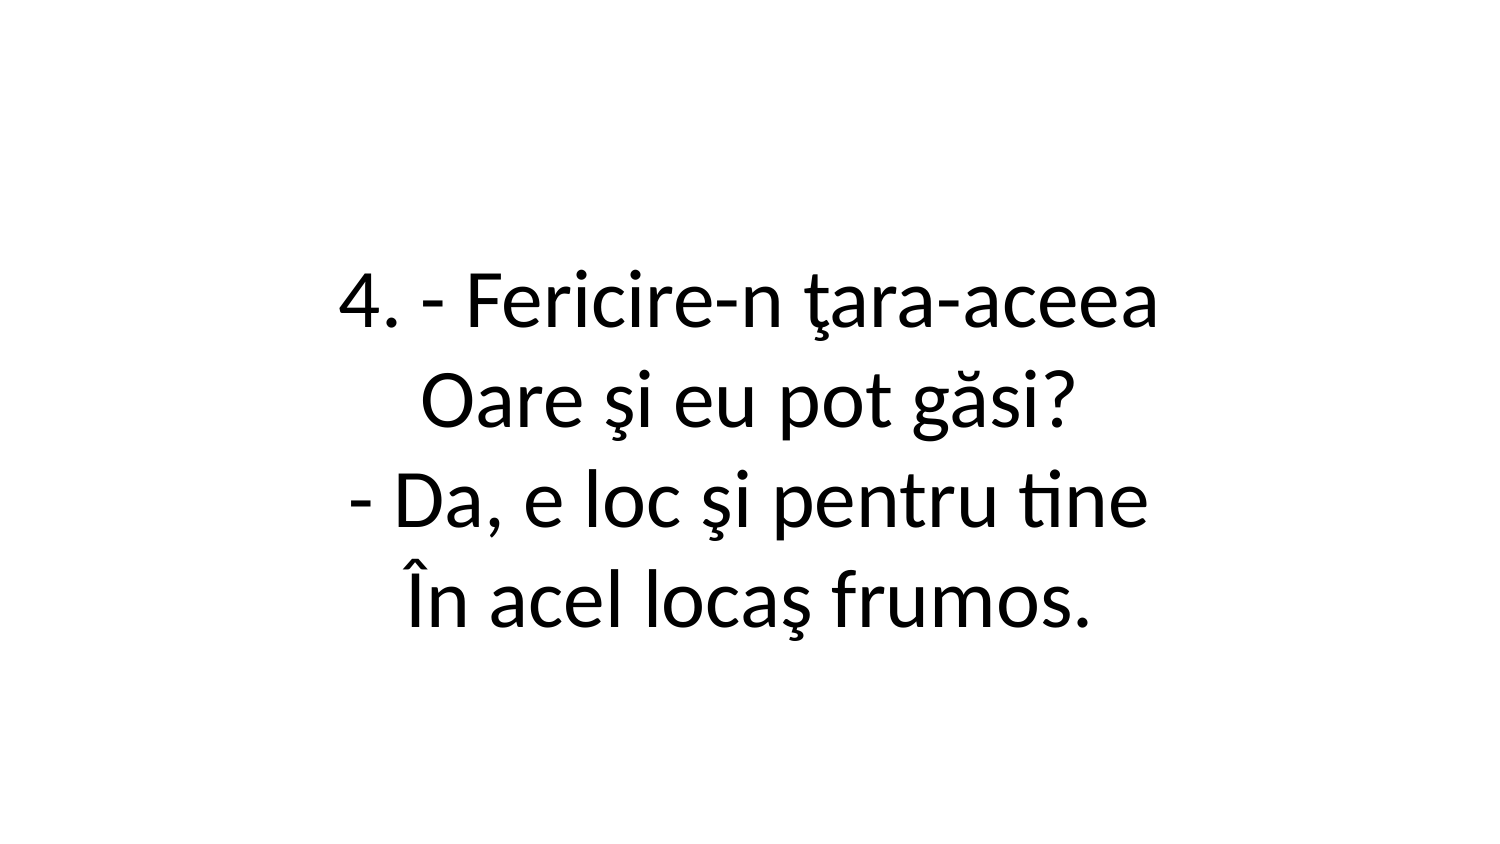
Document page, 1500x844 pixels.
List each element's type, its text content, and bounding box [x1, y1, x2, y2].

text_box 4. - Fericire-n ţara-aceea Oare şi eu pot găsi? - Da, e loc şi pentru tine În acel locaş frumos. [323, 192, 1176, 652]
